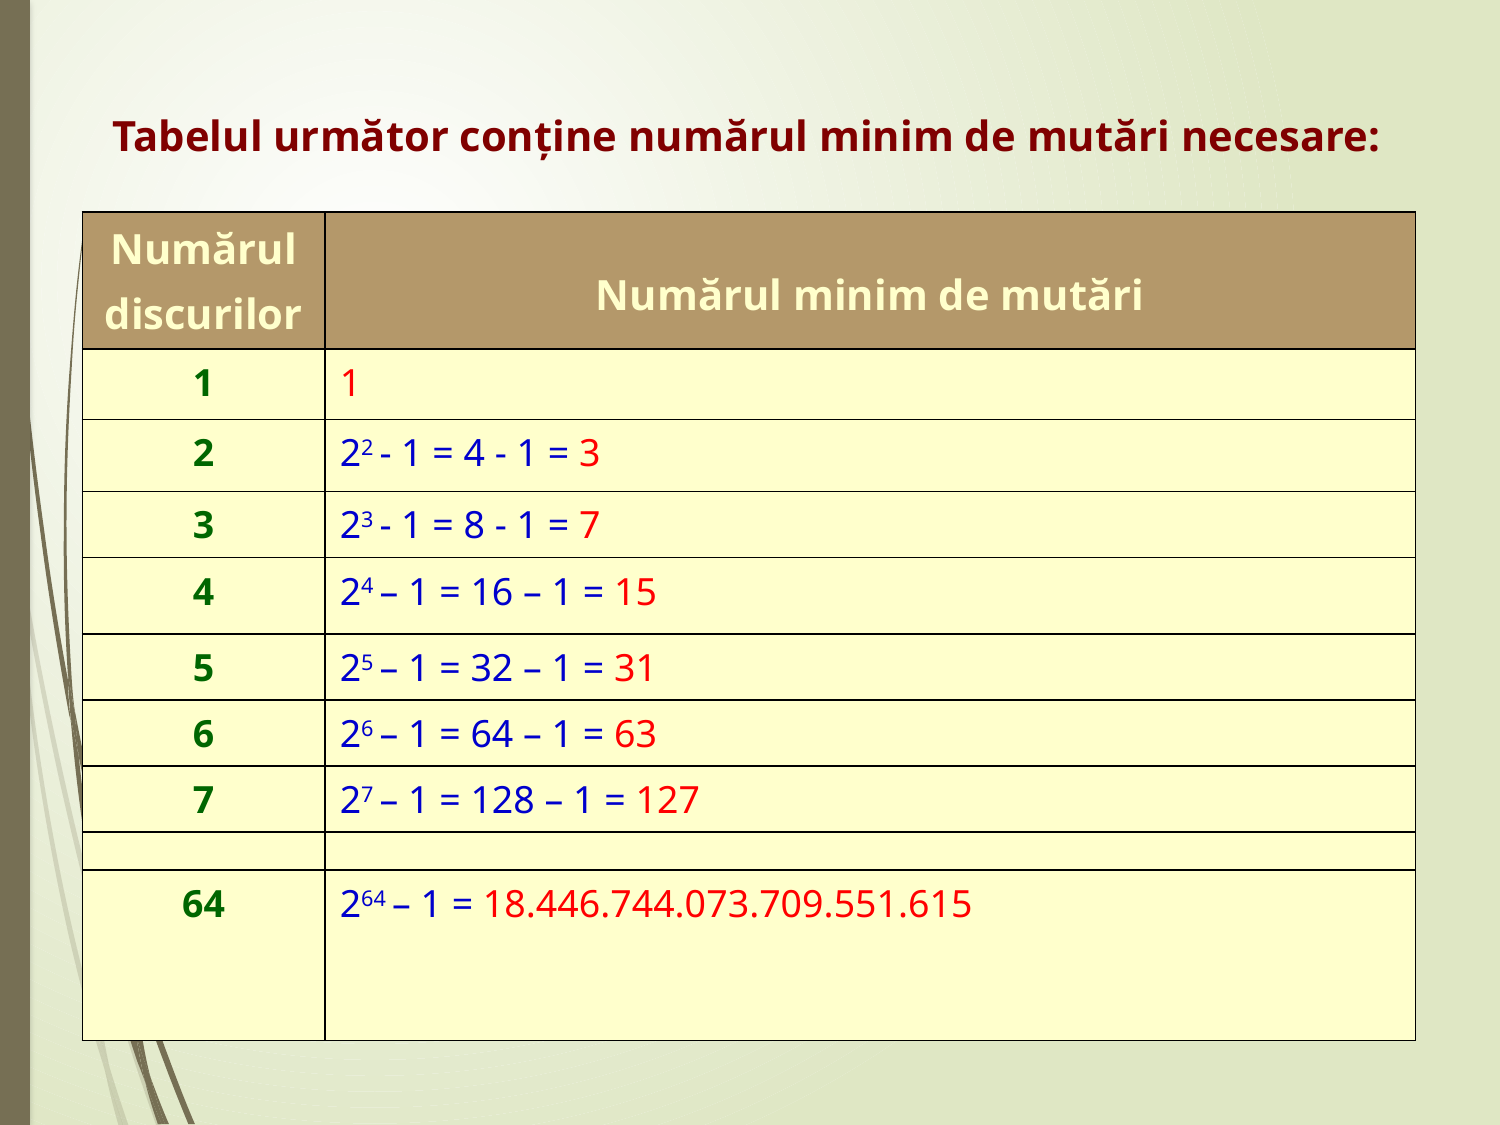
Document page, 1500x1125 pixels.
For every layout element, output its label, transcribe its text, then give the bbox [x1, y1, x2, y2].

table_cell 26 – 1 = 64 – 1 = 63 [326, 701, 1415, 765]
table_cell 1 [326, 350, 1415, 419]
table_cell [326, 833, 1415, 869]
text_box Tabelul următor conţine numărul minim de mutări necesare: [88, 101, 1406, 167]
table_cell 24 – 1 = 16 – 1 = 15 [326, 558, 1415, 633]
table_cell 27 – 1 = 128 – 1 = 127 [326, 767, 1415, 831]
table_cell 5 [83, 635, 324, 699]
table_header Numărul minim de mutări [326, 213, 1415, 348]
table_cell 7 [83, 767, 324, 831]
table_cell 2 [83, 420, 324, 491]
table_cell 264 – 1 = 18.446.744.073.709.551.615 [326, 871, 1415, 1040]
table_cell 6 [83, 701, 324, 765]
table_cell 3 [83, 492, 324, 557]
table_cell 22 - 1 = 4 - 1 = 3 [326, 420, 1415, 491]
table_cell 23 - 1 = 8 - 1 = 7 [326, 492, 1415, 557]
table_cell 4 [83, 558, 324, 633]
table_cell 64 [83, 871, 324, 1040]
table_cell 25 – 1 = 32 – 1 = 31 [326, 635, 1415, 699]
table_header Numărul discurilor [83, 213, 324, 348]
table_cell 1 [83, 350, 324, 419]
table_cell [83, 833, 324, 869]
